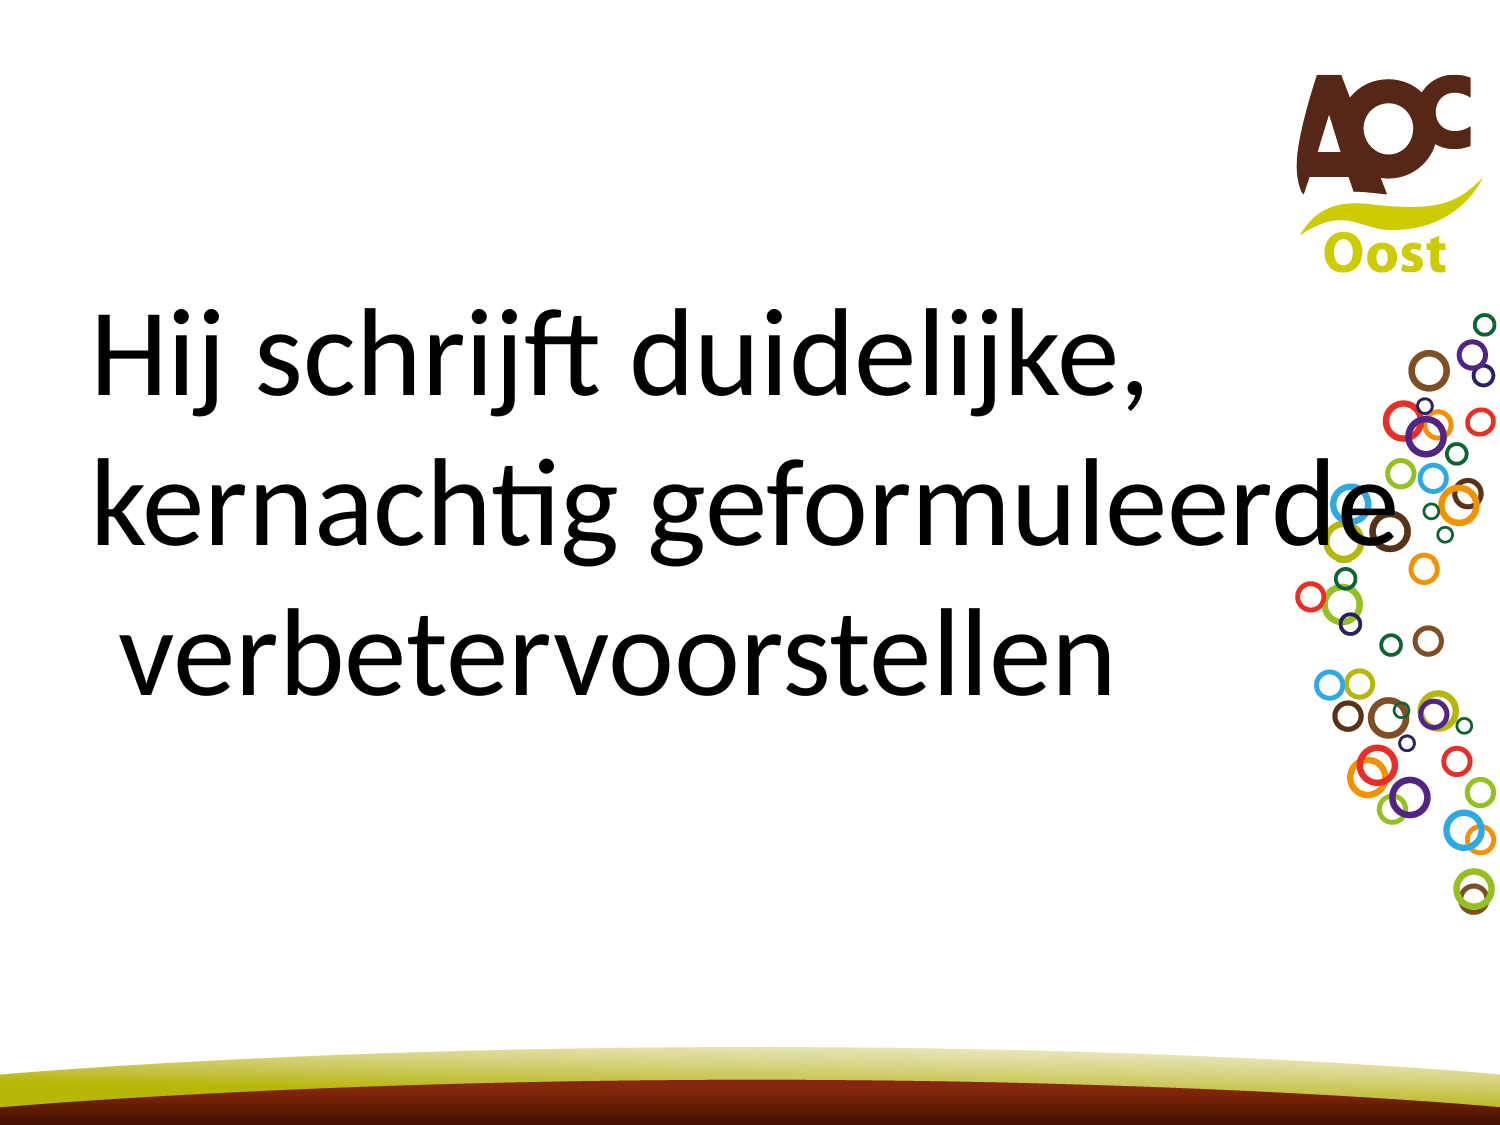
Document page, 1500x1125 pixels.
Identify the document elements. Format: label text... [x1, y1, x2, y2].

list Hij schrijft duidelijke, kernachtig geformuleerde verbetervoorstellen [75, 262, 1425, 1005]
picture [0, 0, 1500, 1125]
